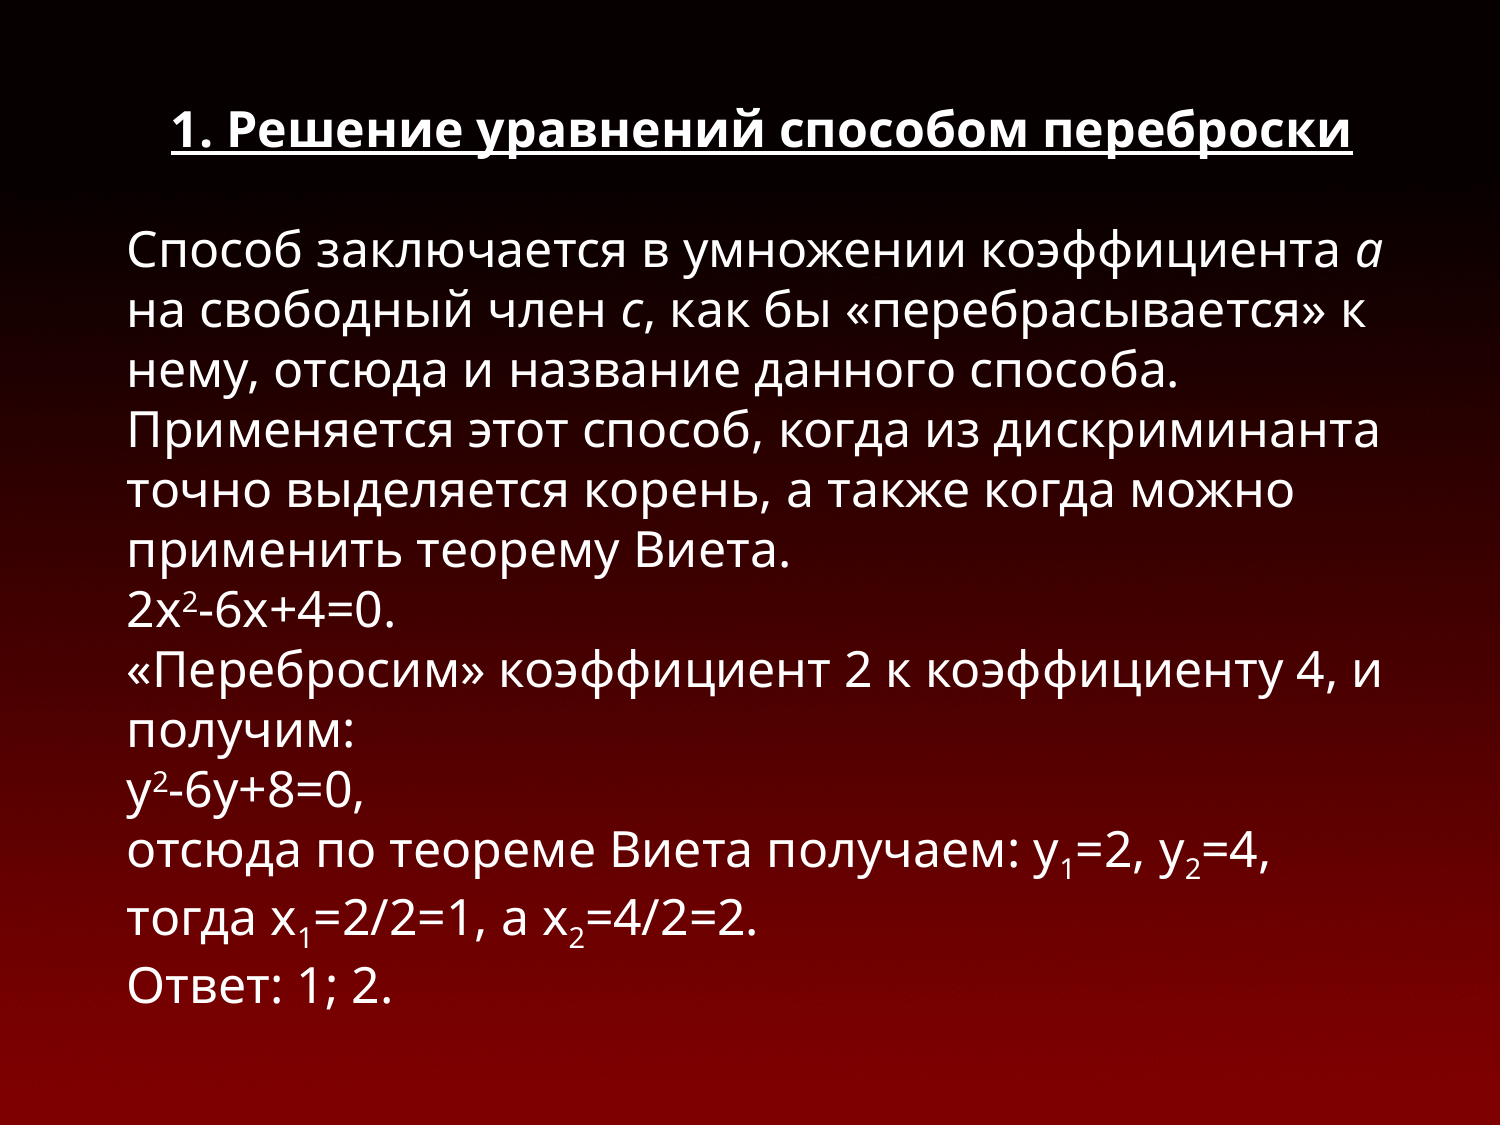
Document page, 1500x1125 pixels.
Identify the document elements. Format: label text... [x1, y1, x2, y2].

text_box 1. Решение уравнений способом переброски Способ заключается в умножении коэффициента a на свободный член с, как бы «перебрасывается» к нему, отсюда и название данного способа. Применяется этот способ, когда из дискриминанта точно выделяется корень, а также когда можно применить теорему Виета. 2х2-6х+4=0. «Перебросим» коэффициент 2 к коэффициенту 4, и получим: у2-6y+8=0, отсюда по теореме Виета получаем: у1=2, у2=4, тогда х1=2/2=1, а х2=4/2=2. Ответ: 1; 2. [112, 89, 1412, 1082]
picture [0, 0, 1500, 1125]
